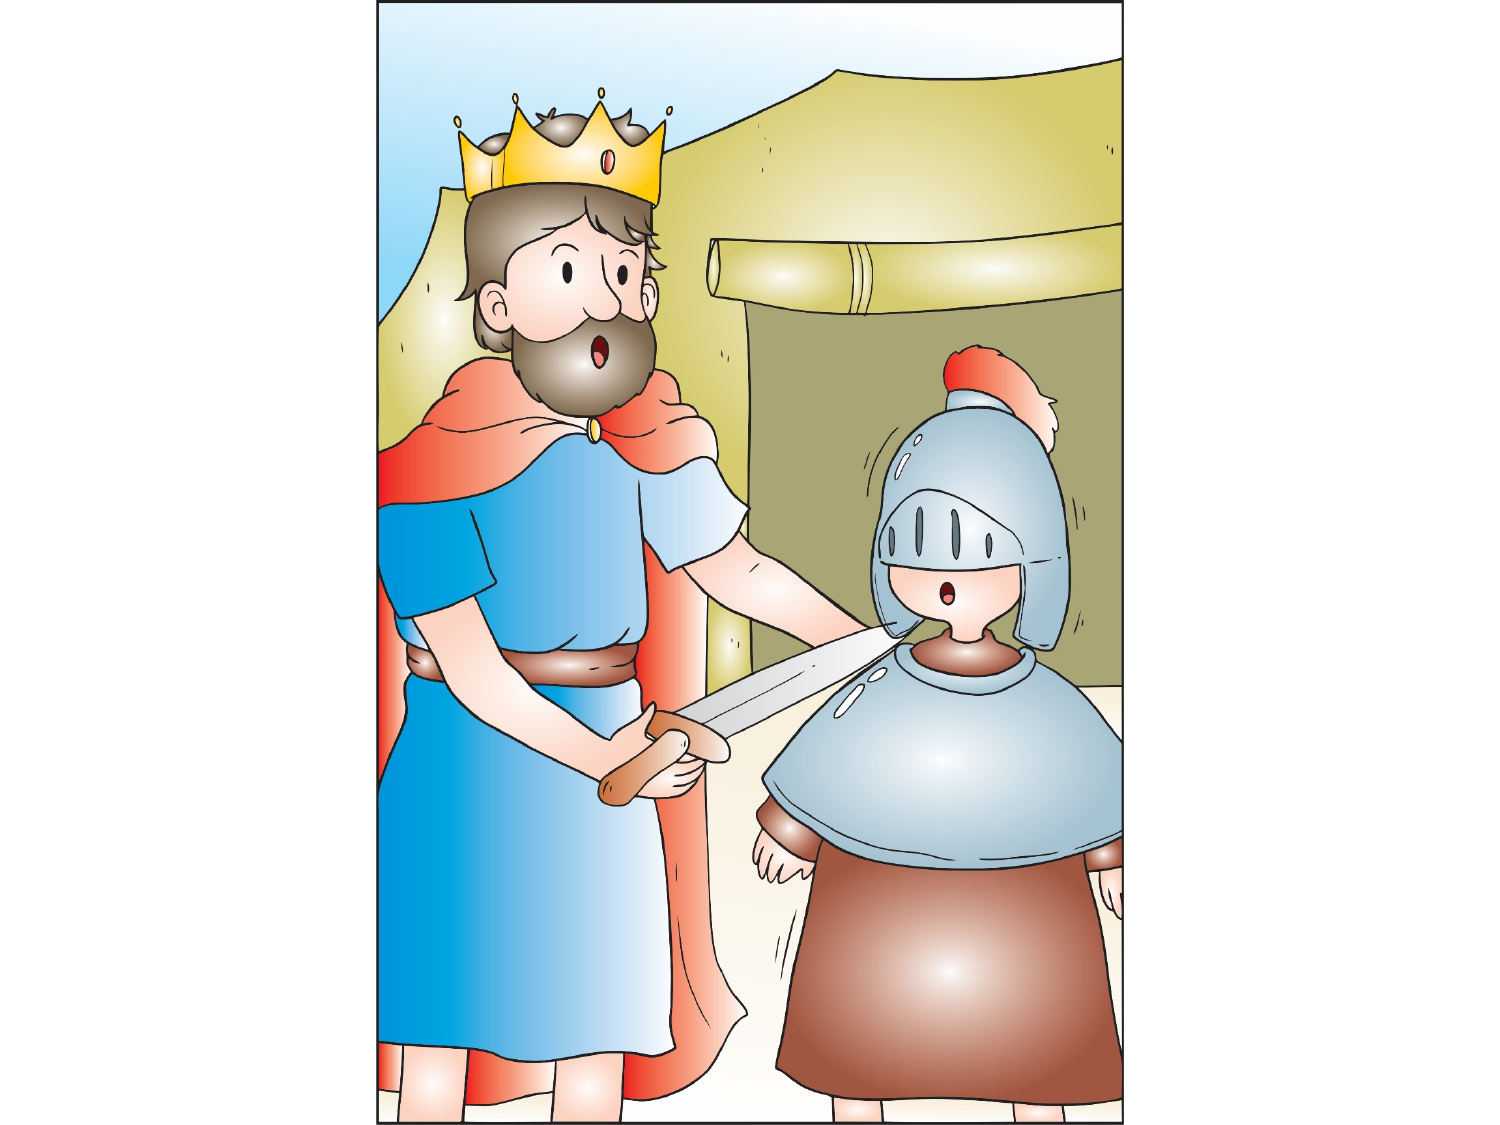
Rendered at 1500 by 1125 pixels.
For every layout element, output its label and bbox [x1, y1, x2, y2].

picture [376, 0, 1124, 1125]
